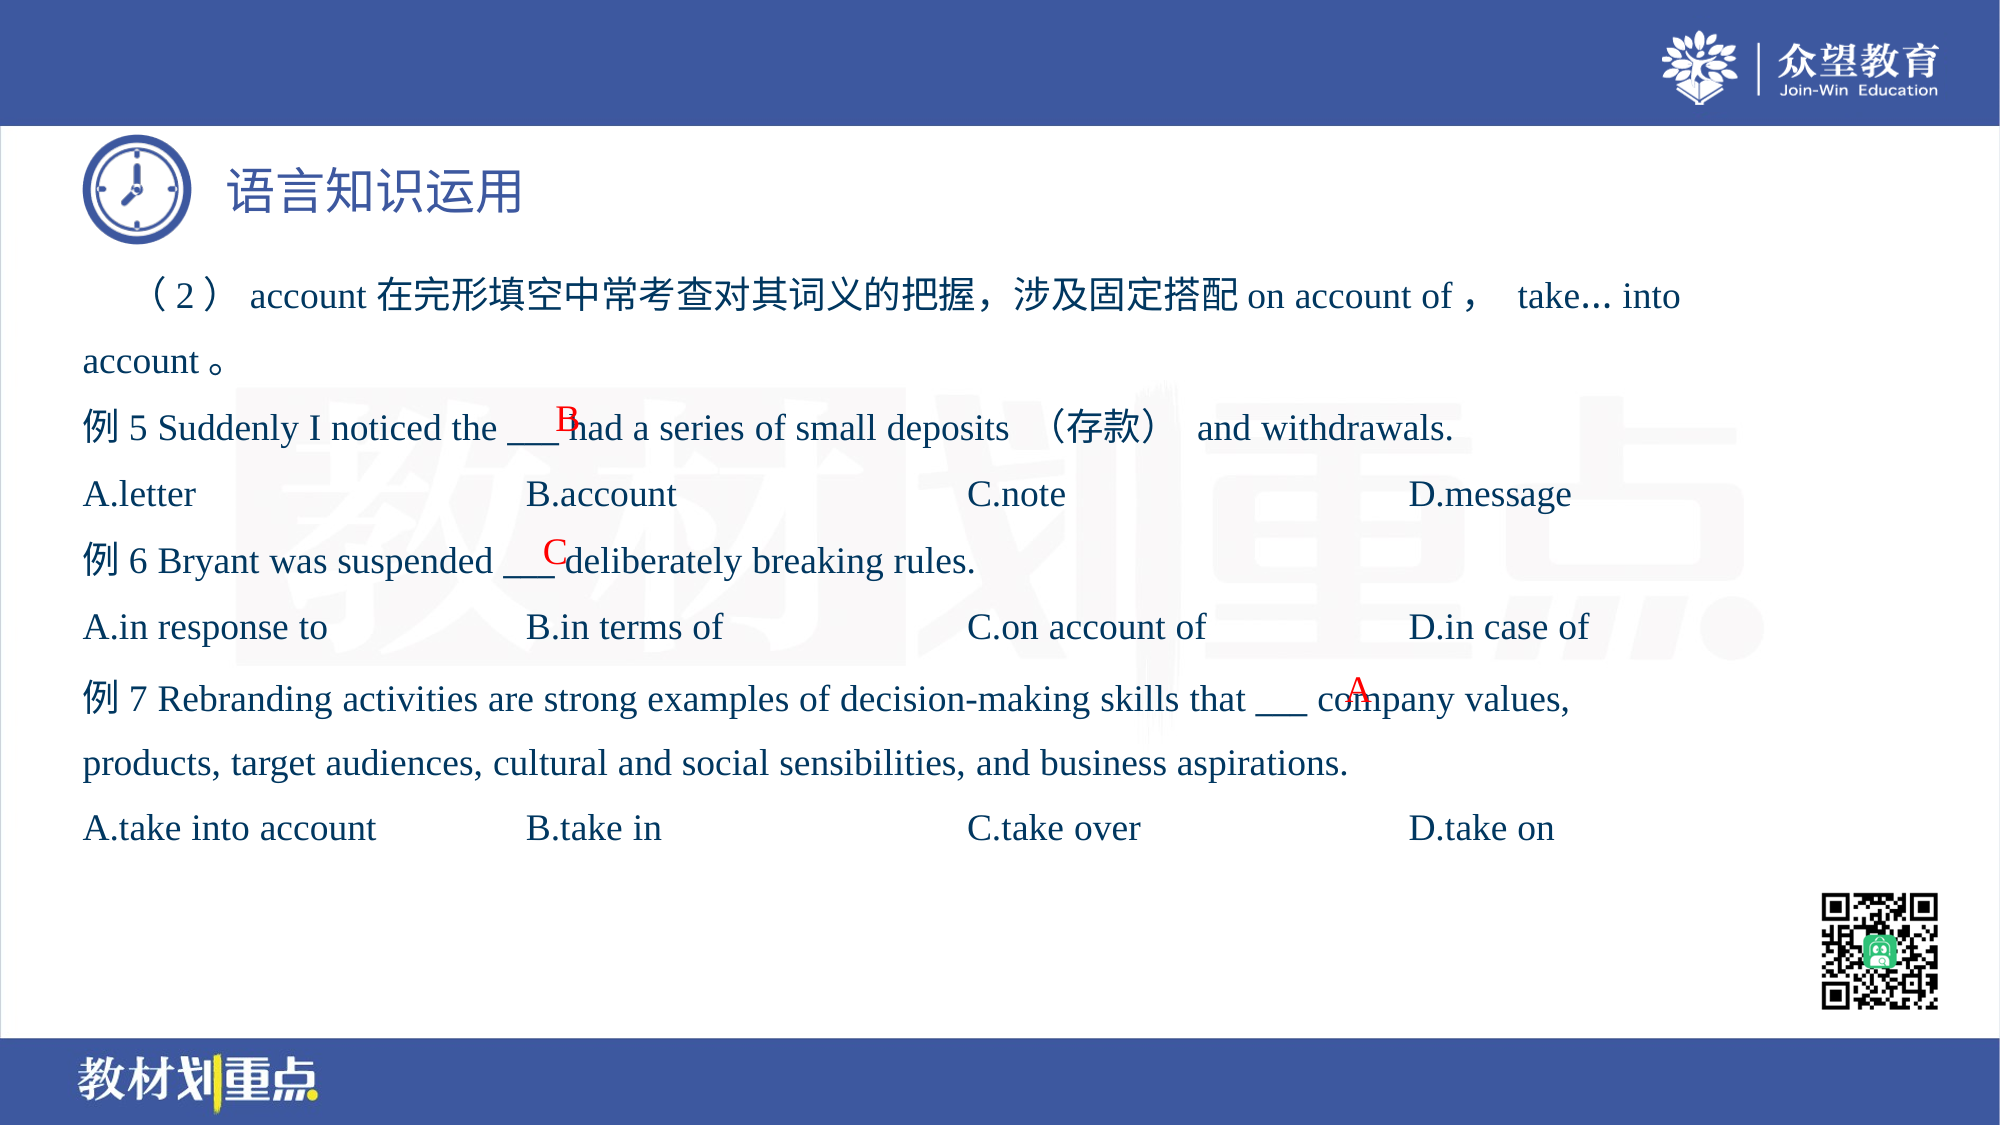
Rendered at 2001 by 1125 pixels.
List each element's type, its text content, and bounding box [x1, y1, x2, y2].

text_box A.in response to B.in terms of C.on account of D.in case of [82, 582, 1817, 641]
text_box A [1331, 645, 1386, 704]
text_box 例7 Rebranding activities are strong examples of decision-making skills that ___ company values, products, target audiences, cultural and social sensibilities, and business aspirations. [82, 650, 1817, 777]
text_box B [541, 374, 594, 433]
picture [0, 0, 2000, 1125]
text_box C [529, 507, 582, 566]
text_box A.letter B.account C.note D.message [82, 449, 1817, 508]
text_box A.take into account B.take in C.take over D.take on [82, 783, 1817, 842]
text_box 例5 Suddenly I noticed the ___ had a series of small deposits （存款） and withdrawals. [82, 383, 1817, 441]
text_box 例6 Bryant was suspended ___ deliberately breaking rules. [82, 516, 1817, 574]
text_box （2）account在完形填空中常考查对其词义的把握，涉及固定搭配on account of， take… into account。 [82, 247, 1817, 375]
